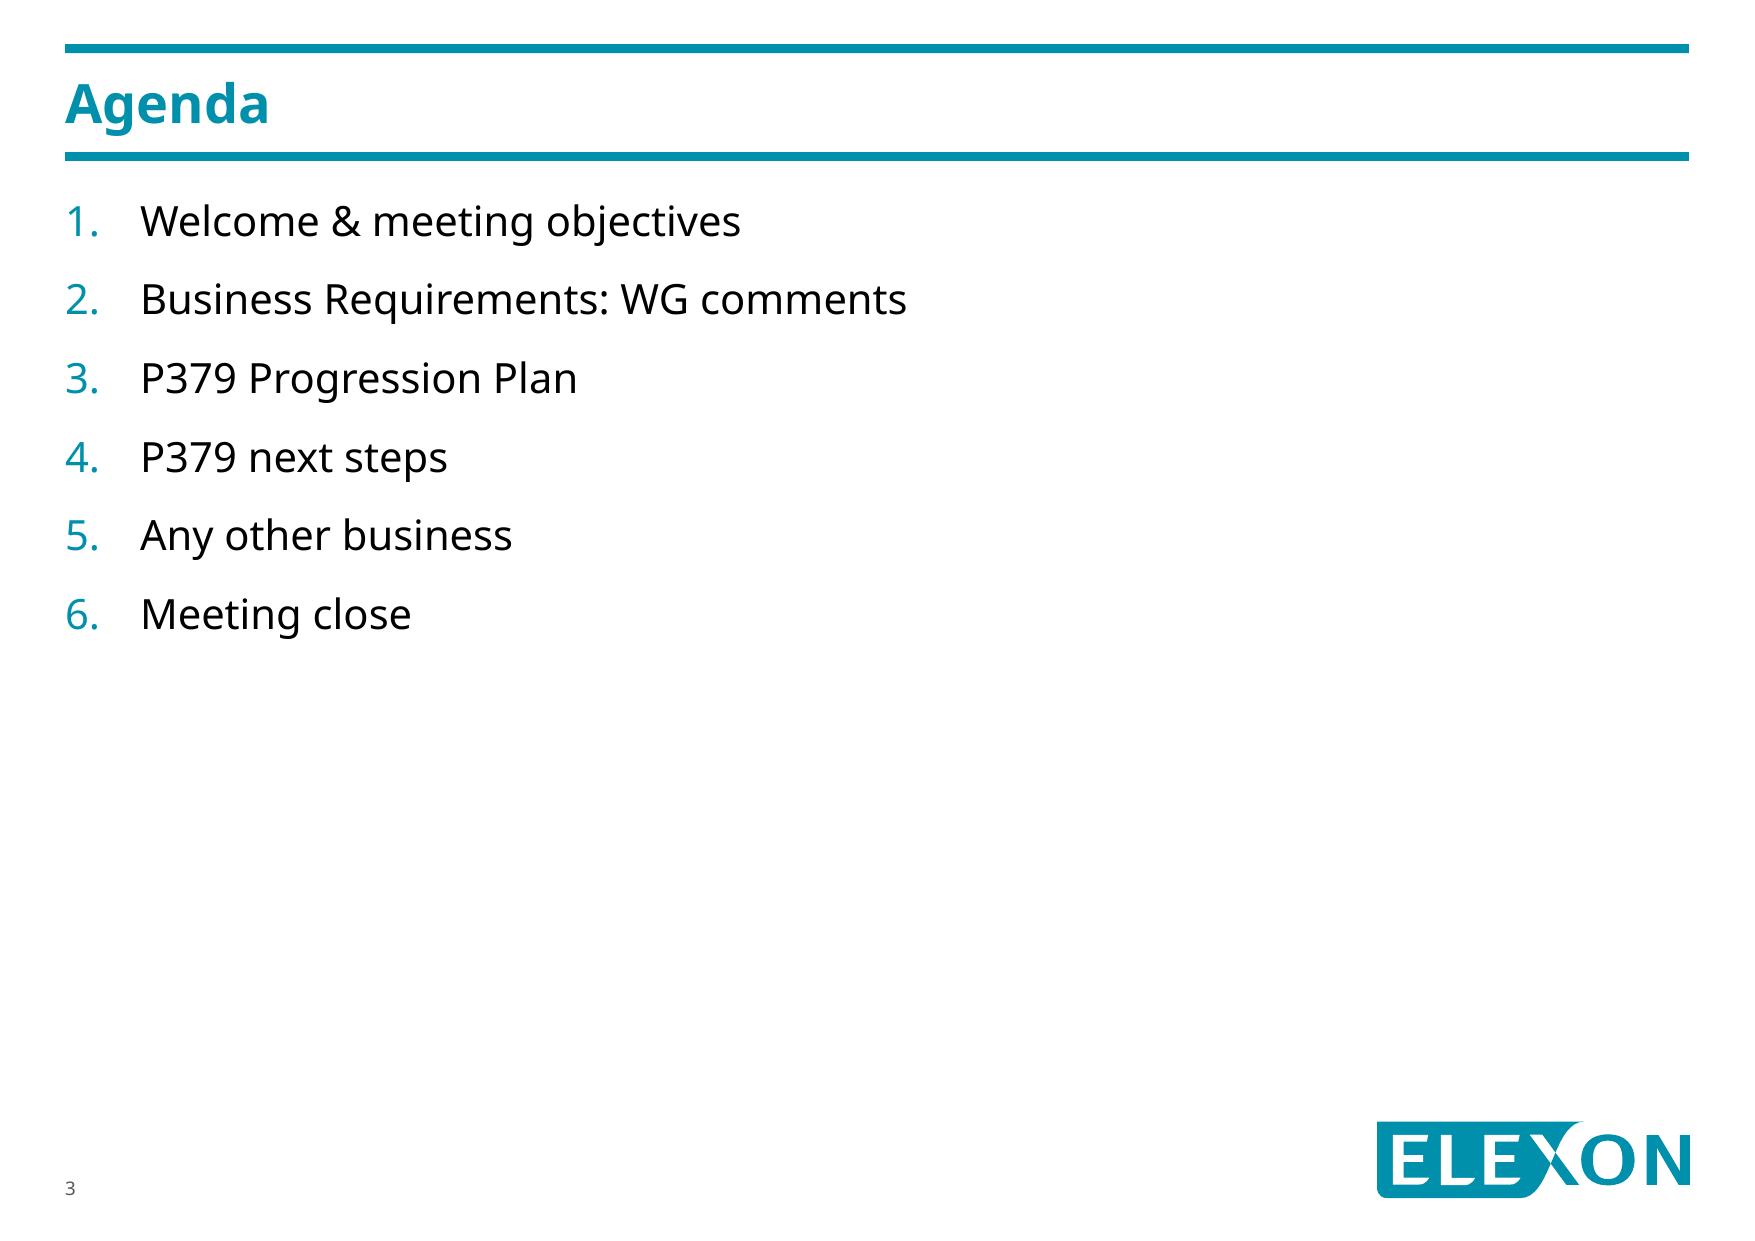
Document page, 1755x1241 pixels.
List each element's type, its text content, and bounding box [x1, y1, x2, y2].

slide_number 3 [65, 1176, 227, 1207]
list Welcome & meeting objectives Business Requirements: WG comments P379 Progression Plan P379 next steps Any other business Meeting close [64, 189, 1689, 1099]
title Agenda [65, 69, 1689, 141]
